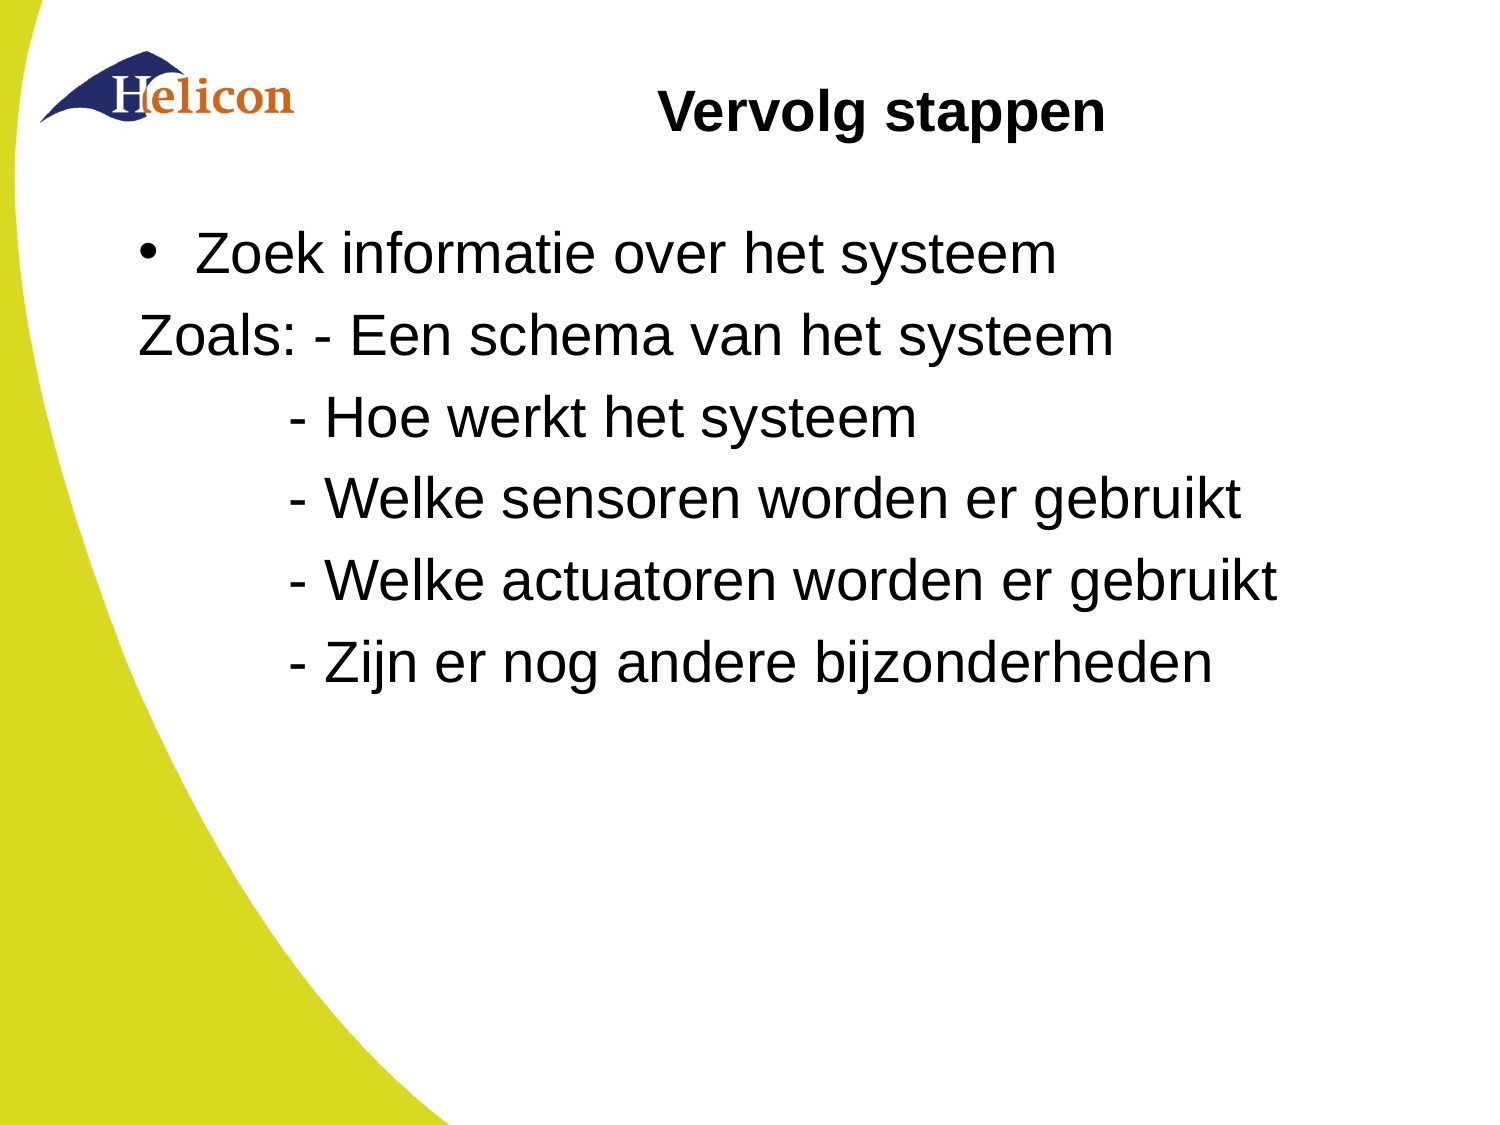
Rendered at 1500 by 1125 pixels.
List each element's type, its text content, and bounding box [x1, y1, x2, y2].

list Zoek informatie over het systeem Zoals: - Een schema van het systeem - Hoe werkt het systeem - Welke sensoren worden er gebruikt - Welke actuatoren worden er gebruikt - Zijn er nog andere bijzonderheden [123, 208, 1388, 1017]
picture [0, 0, 1500, 1125]
title Vervolg stappen [337, 54, 1428, 161]
